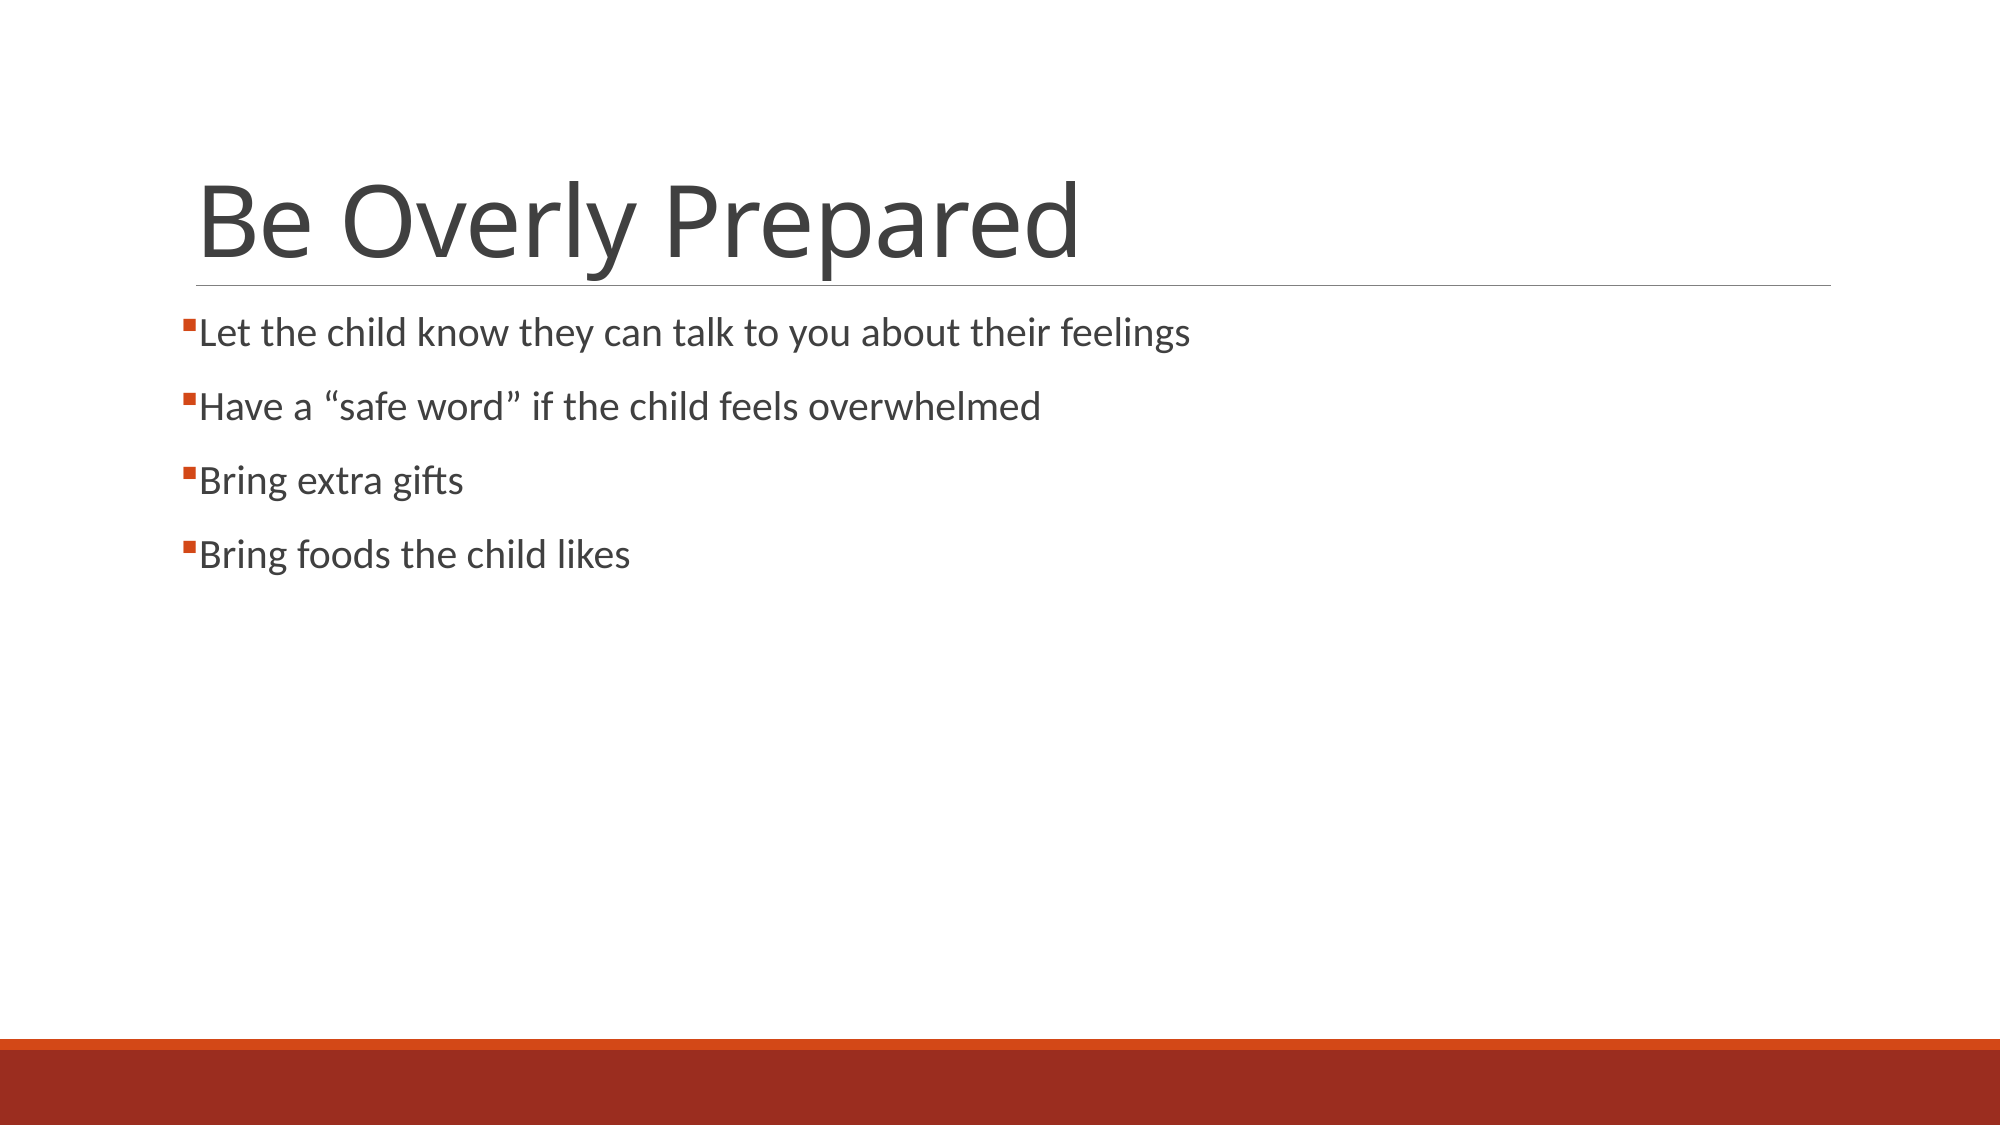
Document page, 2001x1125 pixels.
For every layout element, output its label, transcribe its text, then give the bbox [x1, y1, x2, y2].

list Let the child know they can talk to you about their feelings Have a “safe word” if the child feels overwhelmed Bring extra gifts Bring foods the child likes [180, 302, 1830, 963]
title Be Overly Prepared [180, 47, 1830, 285]
